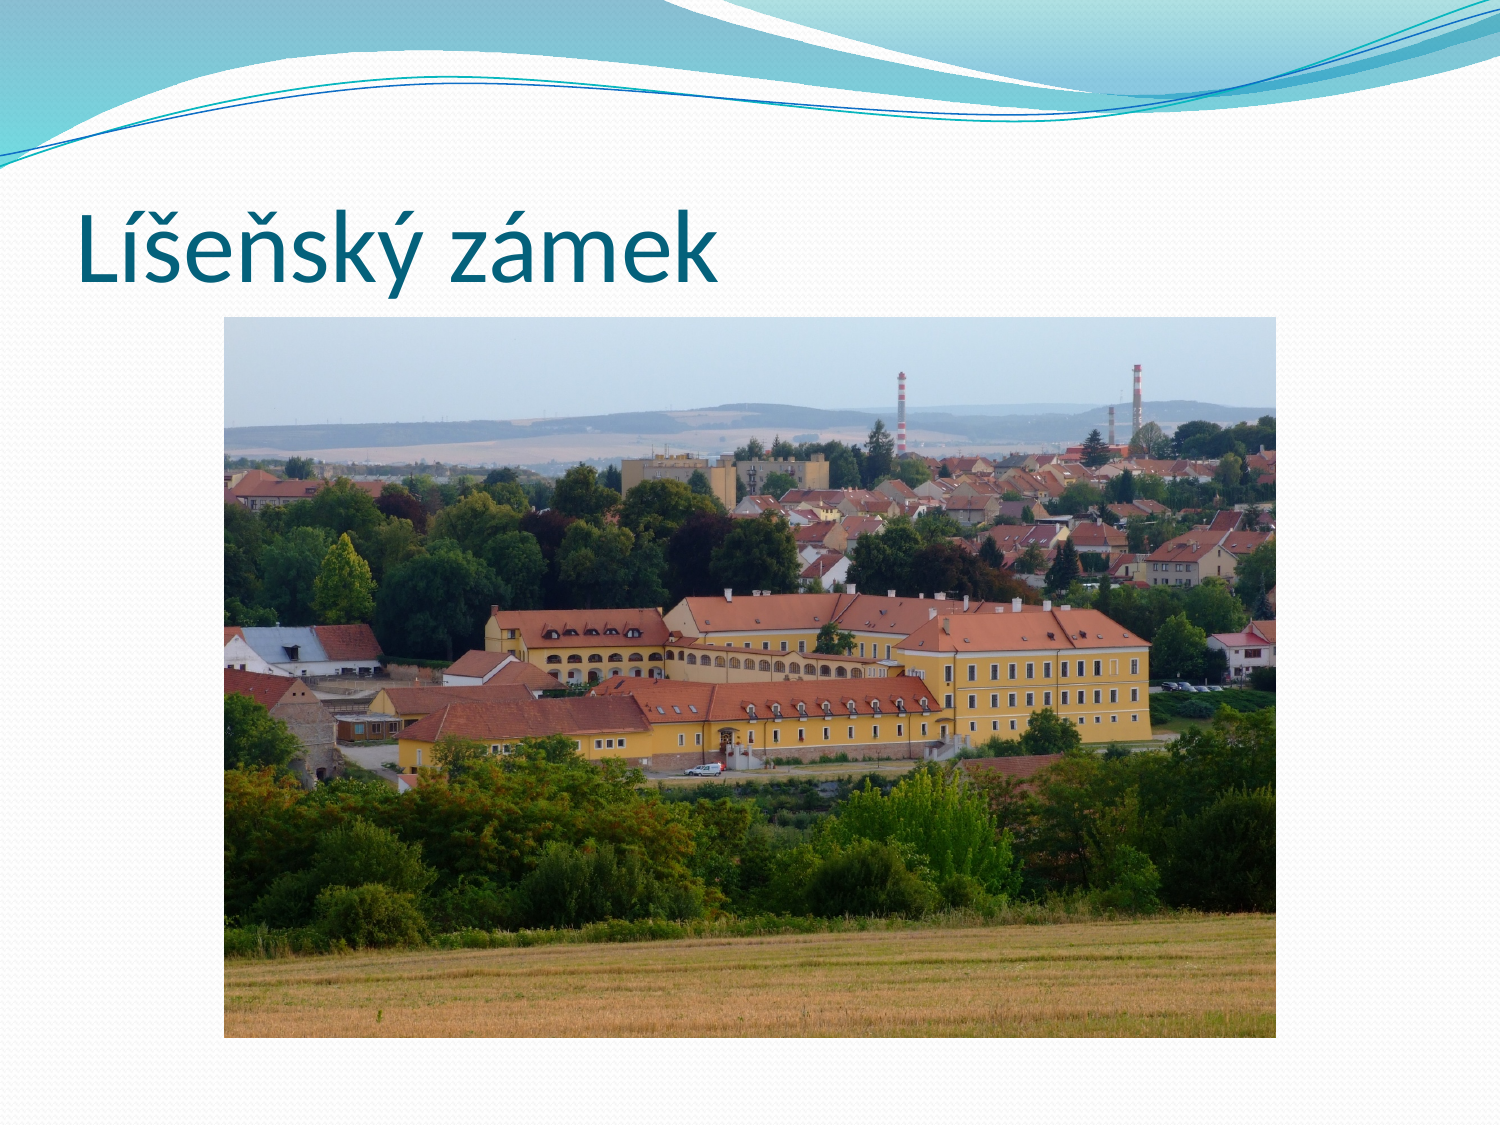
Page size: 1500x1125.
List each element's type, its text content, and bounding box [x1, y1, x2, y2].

title Líšeňský zámek [75, 115, 1425, 303]
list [224, 317, 1276, 1038]
